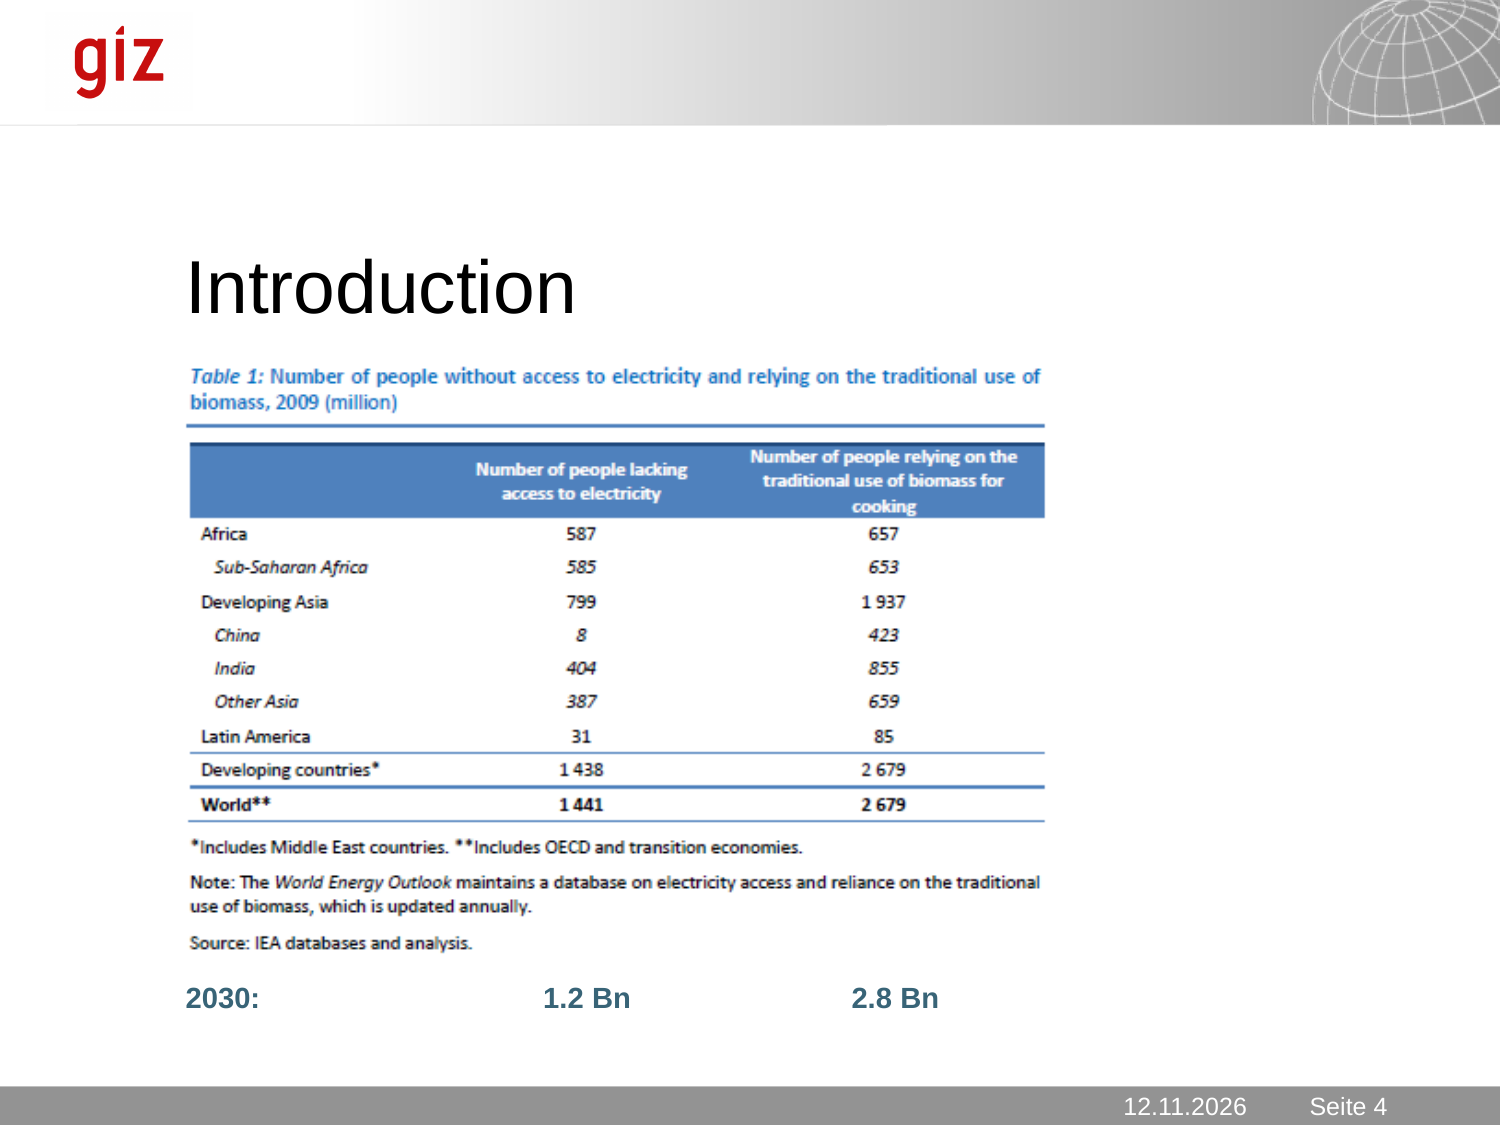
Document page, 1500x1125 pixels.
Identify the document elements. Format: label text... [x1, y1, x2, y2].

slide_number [1108, 1082, 1322, 1125]
picture [1311, 0, 1500, 125]
picture [45, 12, 193, 111]
title Introduction 2030: 1.2 Bn 2.8 Bn [170, 231, 1325, 334]
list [135, 343, 1084, 982]
